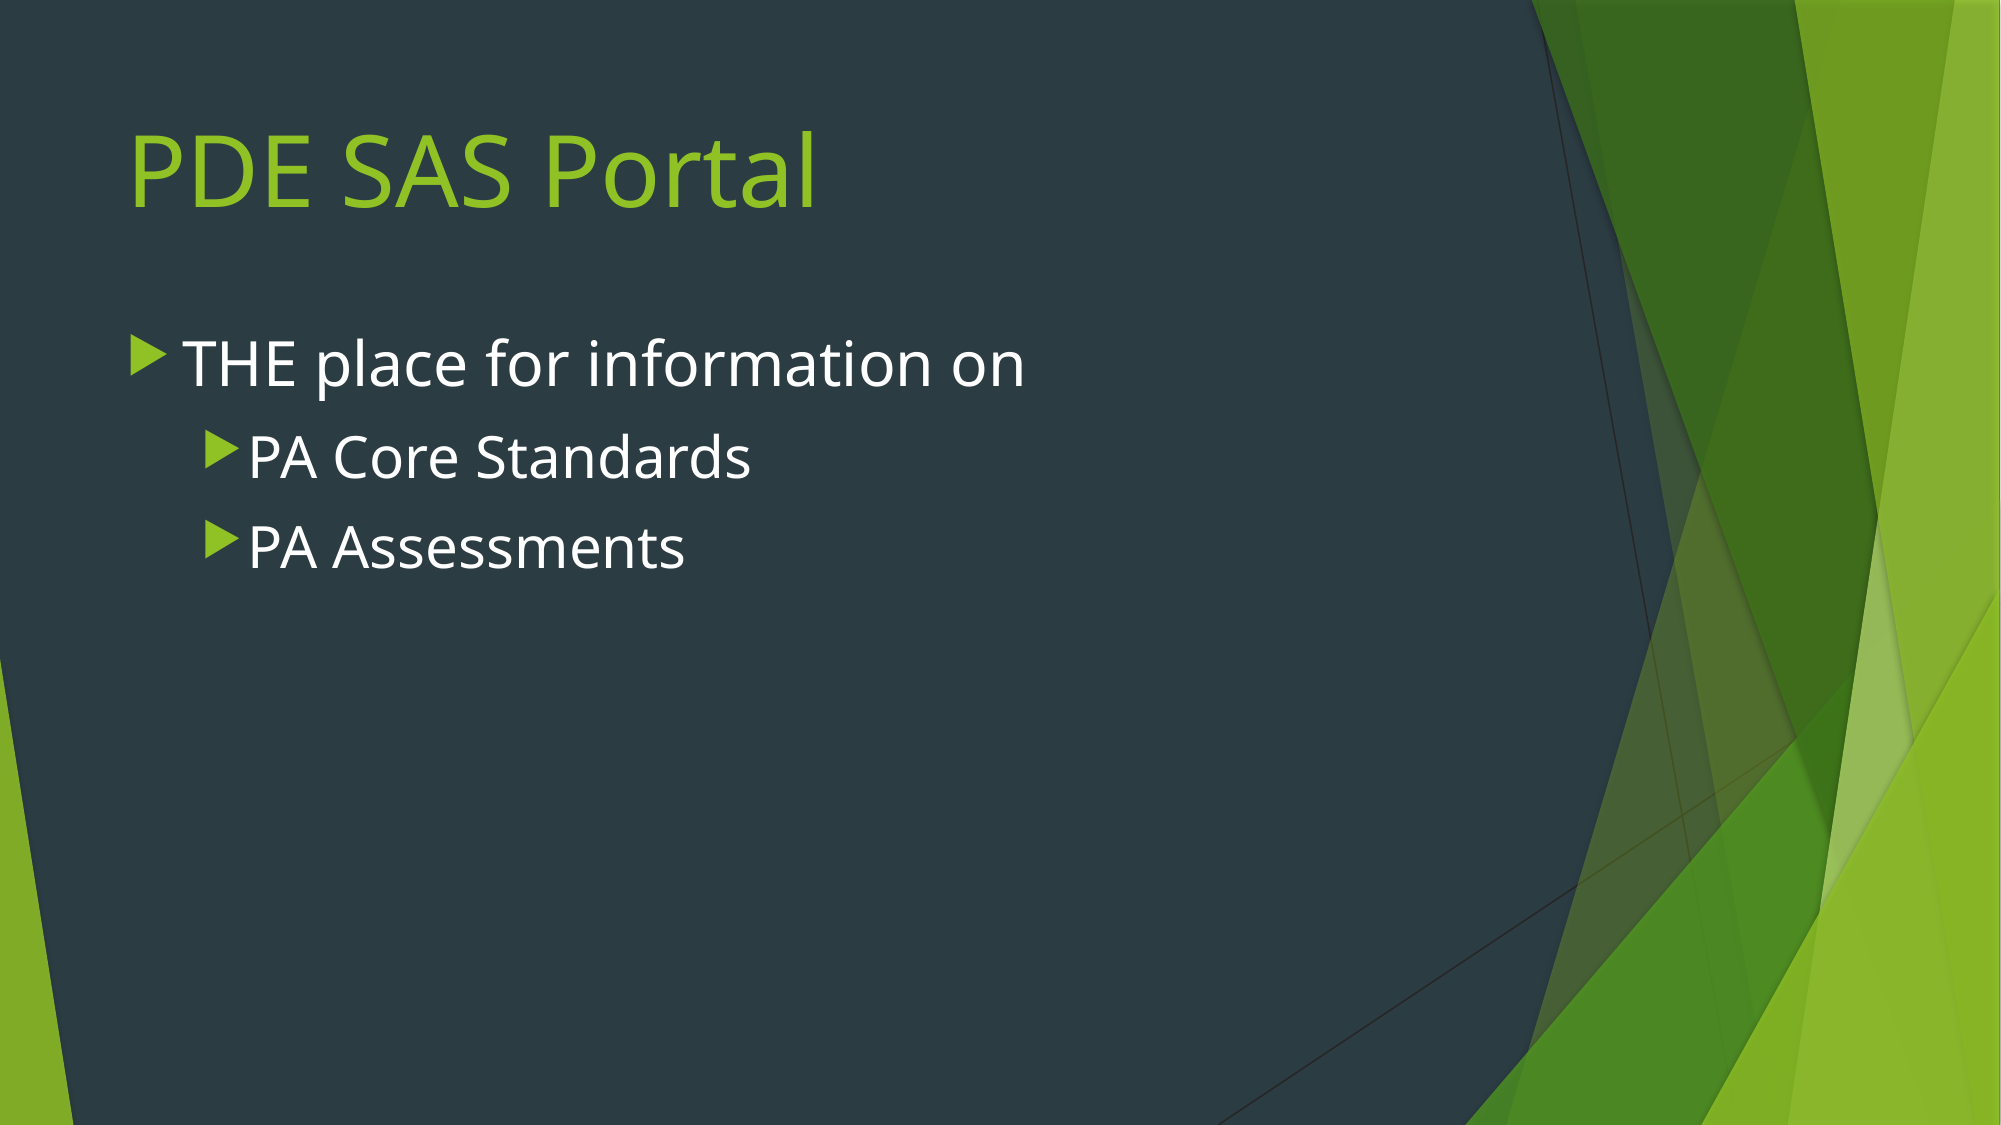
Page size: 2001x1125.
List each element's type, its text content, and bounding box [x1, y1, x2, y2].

title PDE SAS Portal [111, 99, 1694, 317]
list THE place for information on PA Core Standards PA Assessments [111, 316, 1522, 1070]
